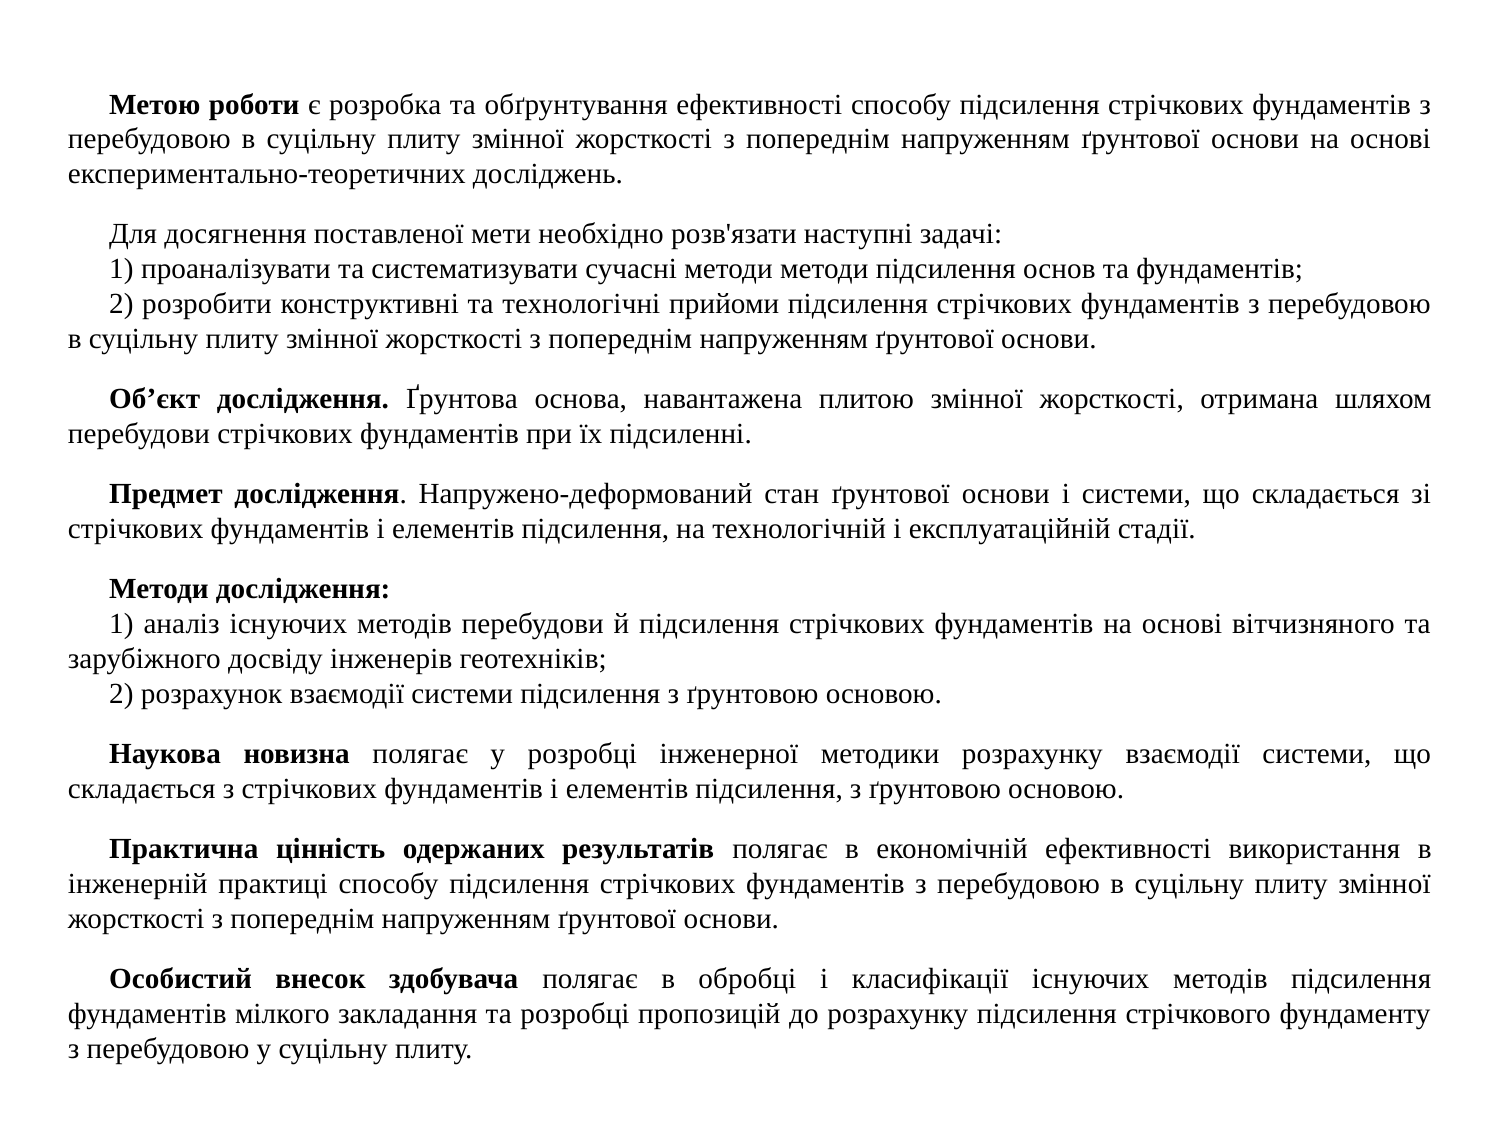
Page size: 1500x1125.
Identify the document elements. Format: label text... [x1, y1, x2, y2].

text_box Метою роботи є розробка та обґрунтування ефективності способу підсилення стрічкових фундаментів з перебудовою в суцільну плиту змінної жорсткості з попереднім напруженням ґрунтової основи на основі експериментально-теоретичних досліджень. Для досягнення поставленої мети необхідно розв'язати наступні задачі: 1) проаналізувати та систематизувати сучасні методи методи підсилення основ та фундаментів; 2) розробити конструктивні та технологічні прийоми підсилення стрічкових фундаментів з перебудовою в суцільну плиту змінної жорсткості з попереднім напруженням ґрунтової основи. Об’єкт дослідження. Ґрунтова основа, навантажена плитою змінної жорсткості, отримана шляхом перебудови стрічкових фундаментів при їх підсиленні. Предмет дослідження. Напружено-деформований стан ґрунтової основи і системи, що складається зі стрічкових фундаментів і елементів підсилення, на технологічній і експлуатаційній стадії. Методи дослідження: 1) аналіз існуючих методів перебудови й підсилення стрічкових фундаментів на основі вітчизняного та зарубіжного досвіду інженерів геотехніків; 2) розрахунок взаємодії системи підсилення з ґрунтовою основою. Наукова новизна полягає у розробці інженерної методики розрахунку взаємодії системи, що складається з стрічкових фундаментів і елементів підсилення, з ґрунтовою основою. Практична цінність одержаних результатів полягає в економічній ефективності використання в інженерній практиці способу підсилення стрічкових фундаментів з перебудовою в суцільну плиту змінної жорсткості з попереднім напруженням ґрунтової основи. Особистий внесок здобувача полягає в обробці і класифікації існуючих методів підсилення фундаментів мілкого закладання та розробці пропозицій до розрахунку підсилення стрічкового фундаменту з перебудовою у суцільну плиту. [53, 77, 1447, 1072]
